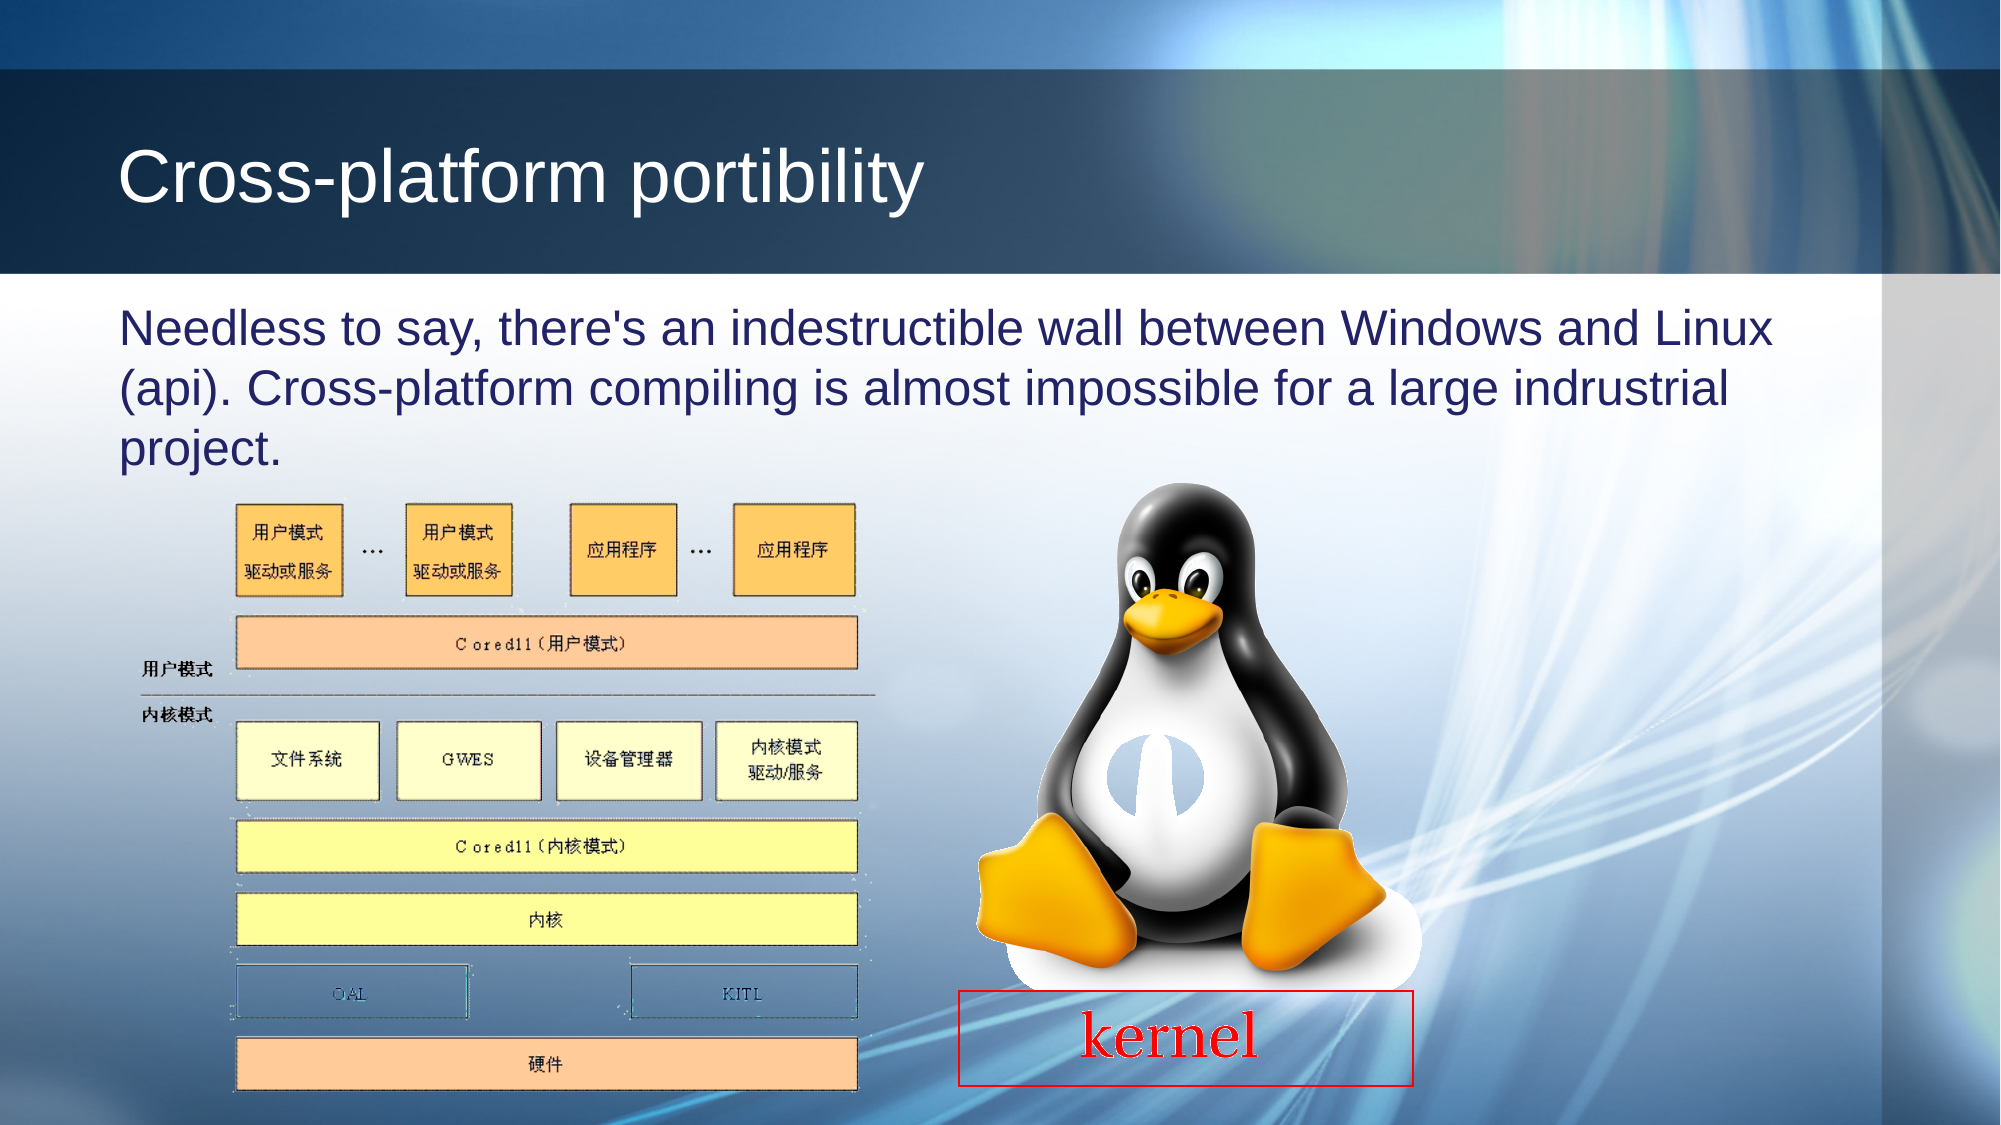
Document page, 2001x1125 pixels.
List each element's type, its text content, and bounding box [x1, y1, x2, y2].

picture [0, 0, 2001, 1125]
title Cross-platform portibility [102, 66, 1903, 280]
text_box Needless to say, there's an indestructible wall between Windows and Linux (api). Cross-platform compiling is almost impossible for a large indrustrial project. [104, 288, 1862, 484]
